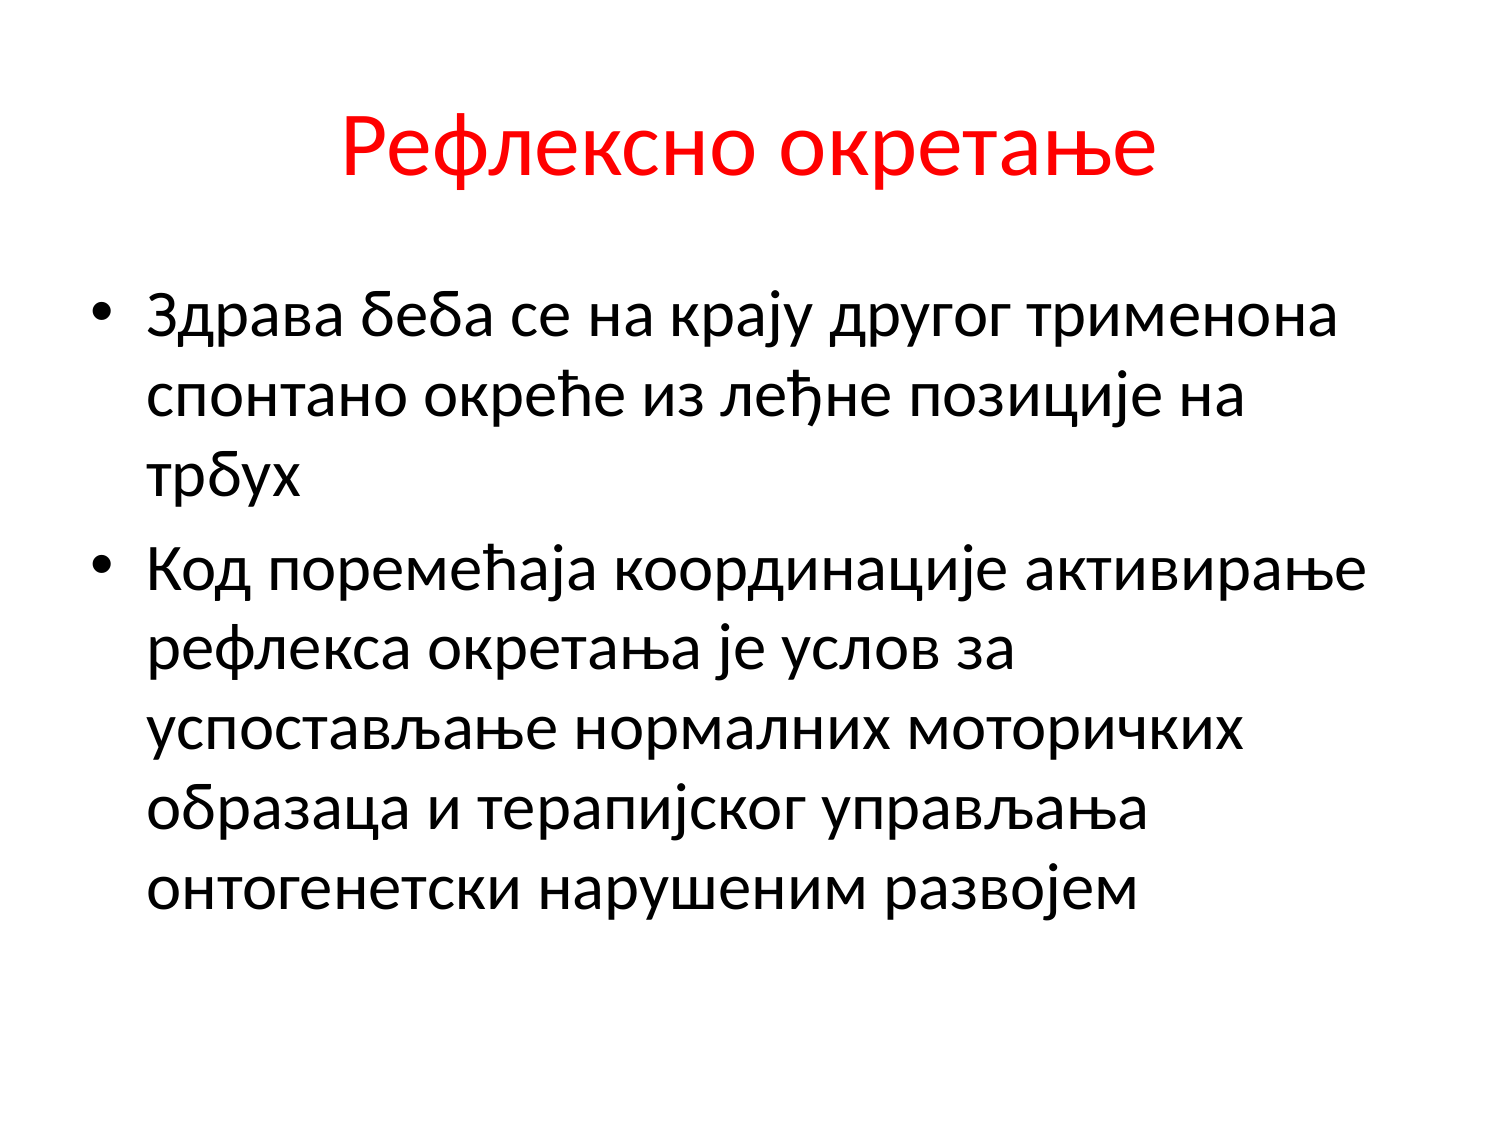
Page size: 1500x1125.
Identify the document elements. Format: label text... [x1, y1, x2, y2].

list Здрава беба се на крају другог трименона спонтано окреће из леђне позиције на трбух Код поремећаја координације активирање рефлекса окретања је услов за успостављање нормалних моторичких образаца и терапијског управљања онтогенетски нарушеним развојем [75, 262, 1425, 1005]
title Рефлексно окретање [75, 45, 1425, 233]
